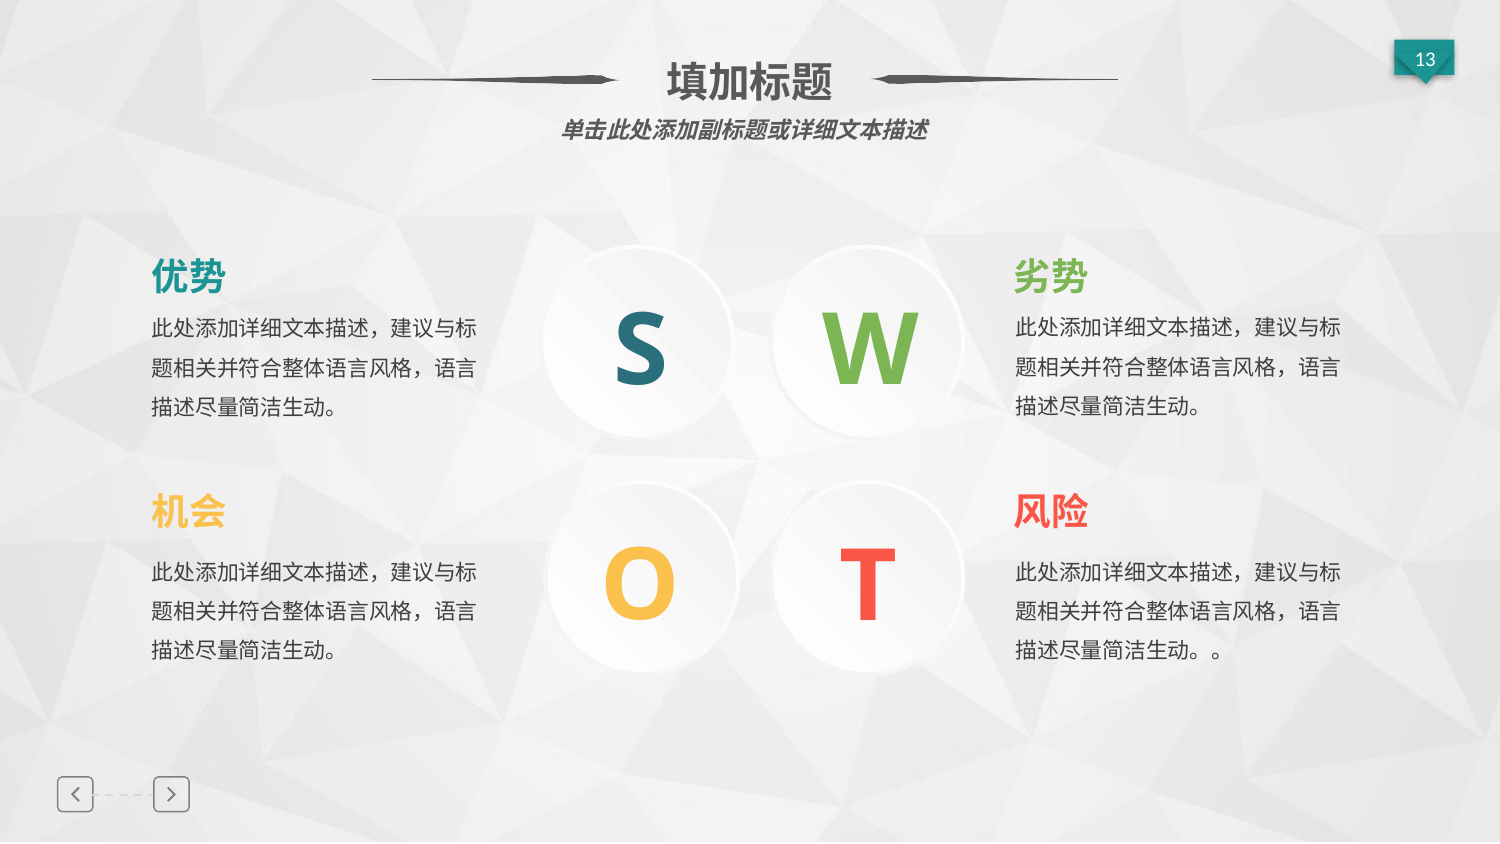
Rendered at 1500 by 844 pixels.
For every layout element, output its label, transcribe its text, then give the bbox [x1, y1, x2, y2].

text_box S [740, 284, 745, 405]
text_box 单击此处添加副标题或详细文本描述 [545, 108, 943, 151]
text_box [136, 245, 513, 429]
text_box 填加标题 [584, 55, 916, 106]
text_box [538, 244, 736, 442]
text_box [998, 245, 1377, 429]
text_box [543, 479, 741, 677]
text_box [998, 480, 1377, 673]
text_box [768, 479, 966, 677]
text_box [768, 244, 966, 442]
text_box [136, 480, 513, 673]
text_box W [970, 284, 975, 405]
picture [0, 0, 1500, 842]
